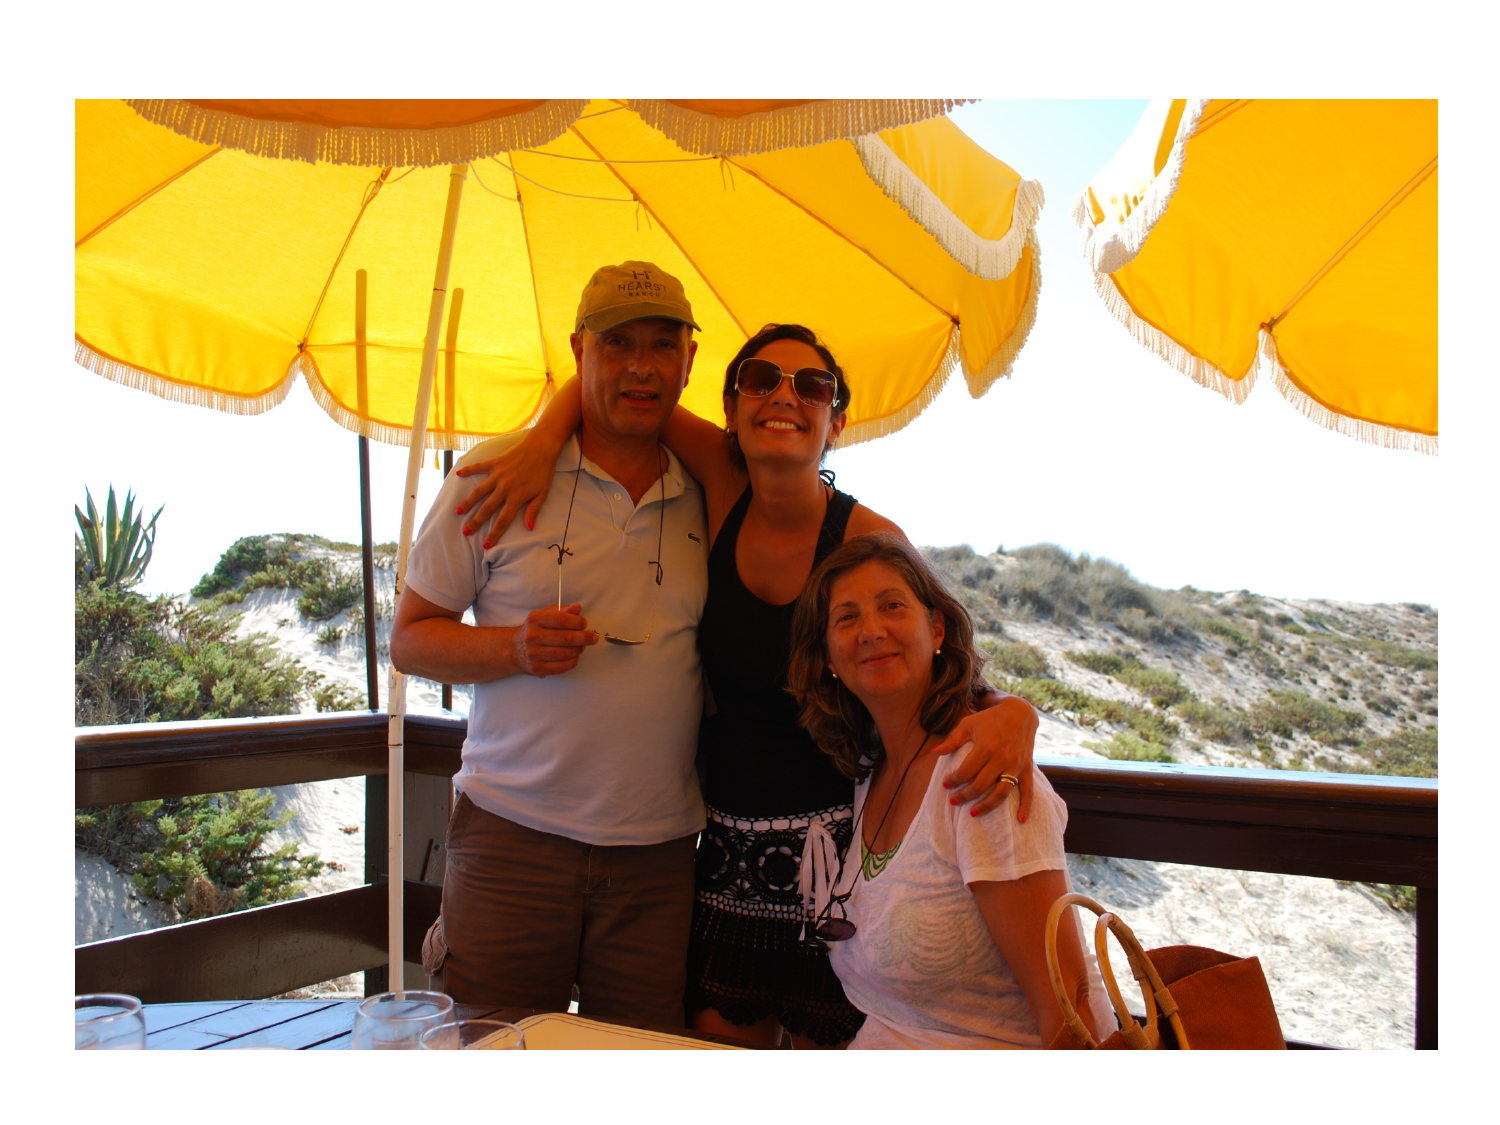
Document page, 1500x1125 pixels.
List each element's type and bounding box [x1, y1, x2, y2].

list [74, 99, 1438, 1051]
